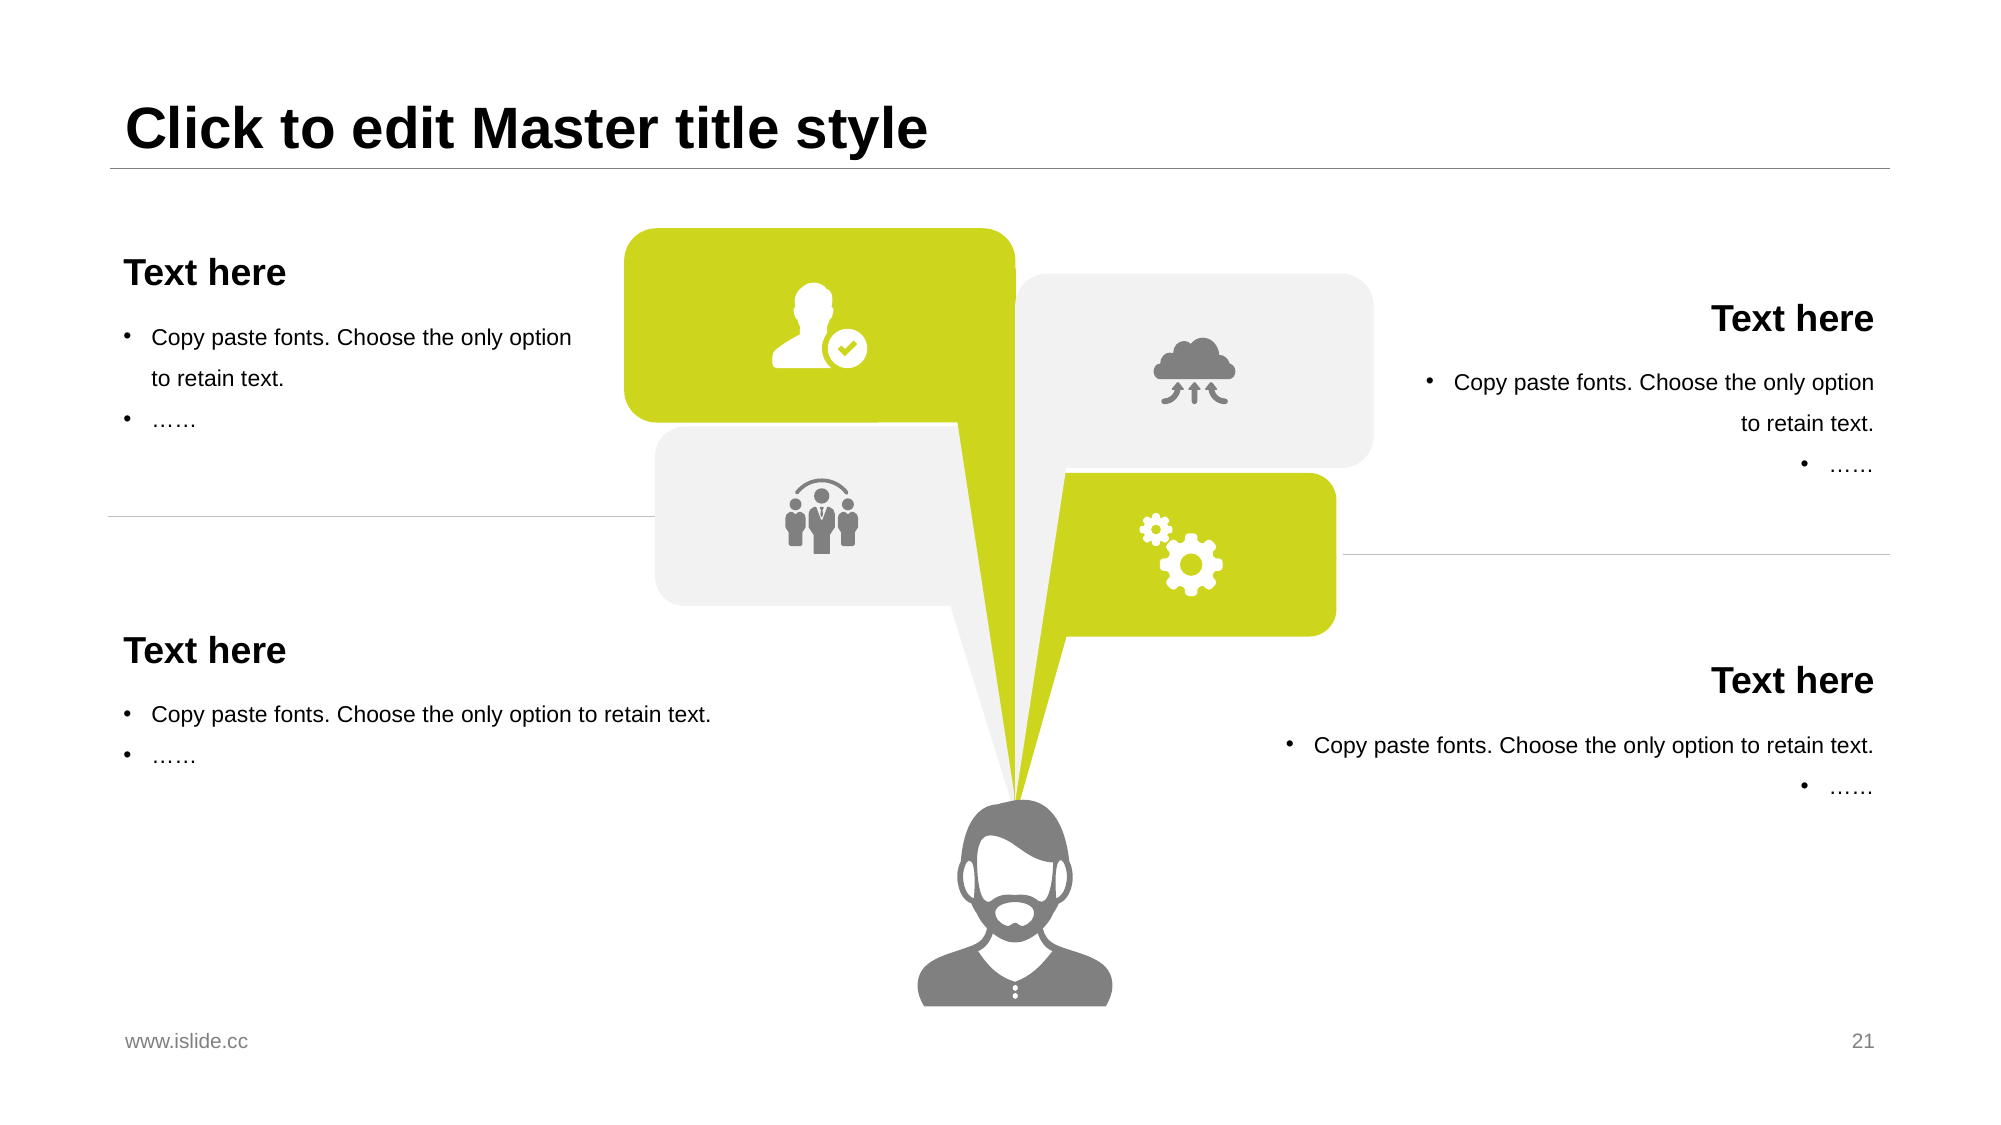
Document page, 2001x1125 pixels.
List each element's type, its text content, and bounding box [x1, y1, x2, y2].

footer www.islide.cc [109, 1023, 790, 1058]
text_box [108, 228, 1890, 1007]
slide_number 21 [1412, 1023, 1890, 1058]
title Click to edit Master title style [109, 0, 1890, 169]
